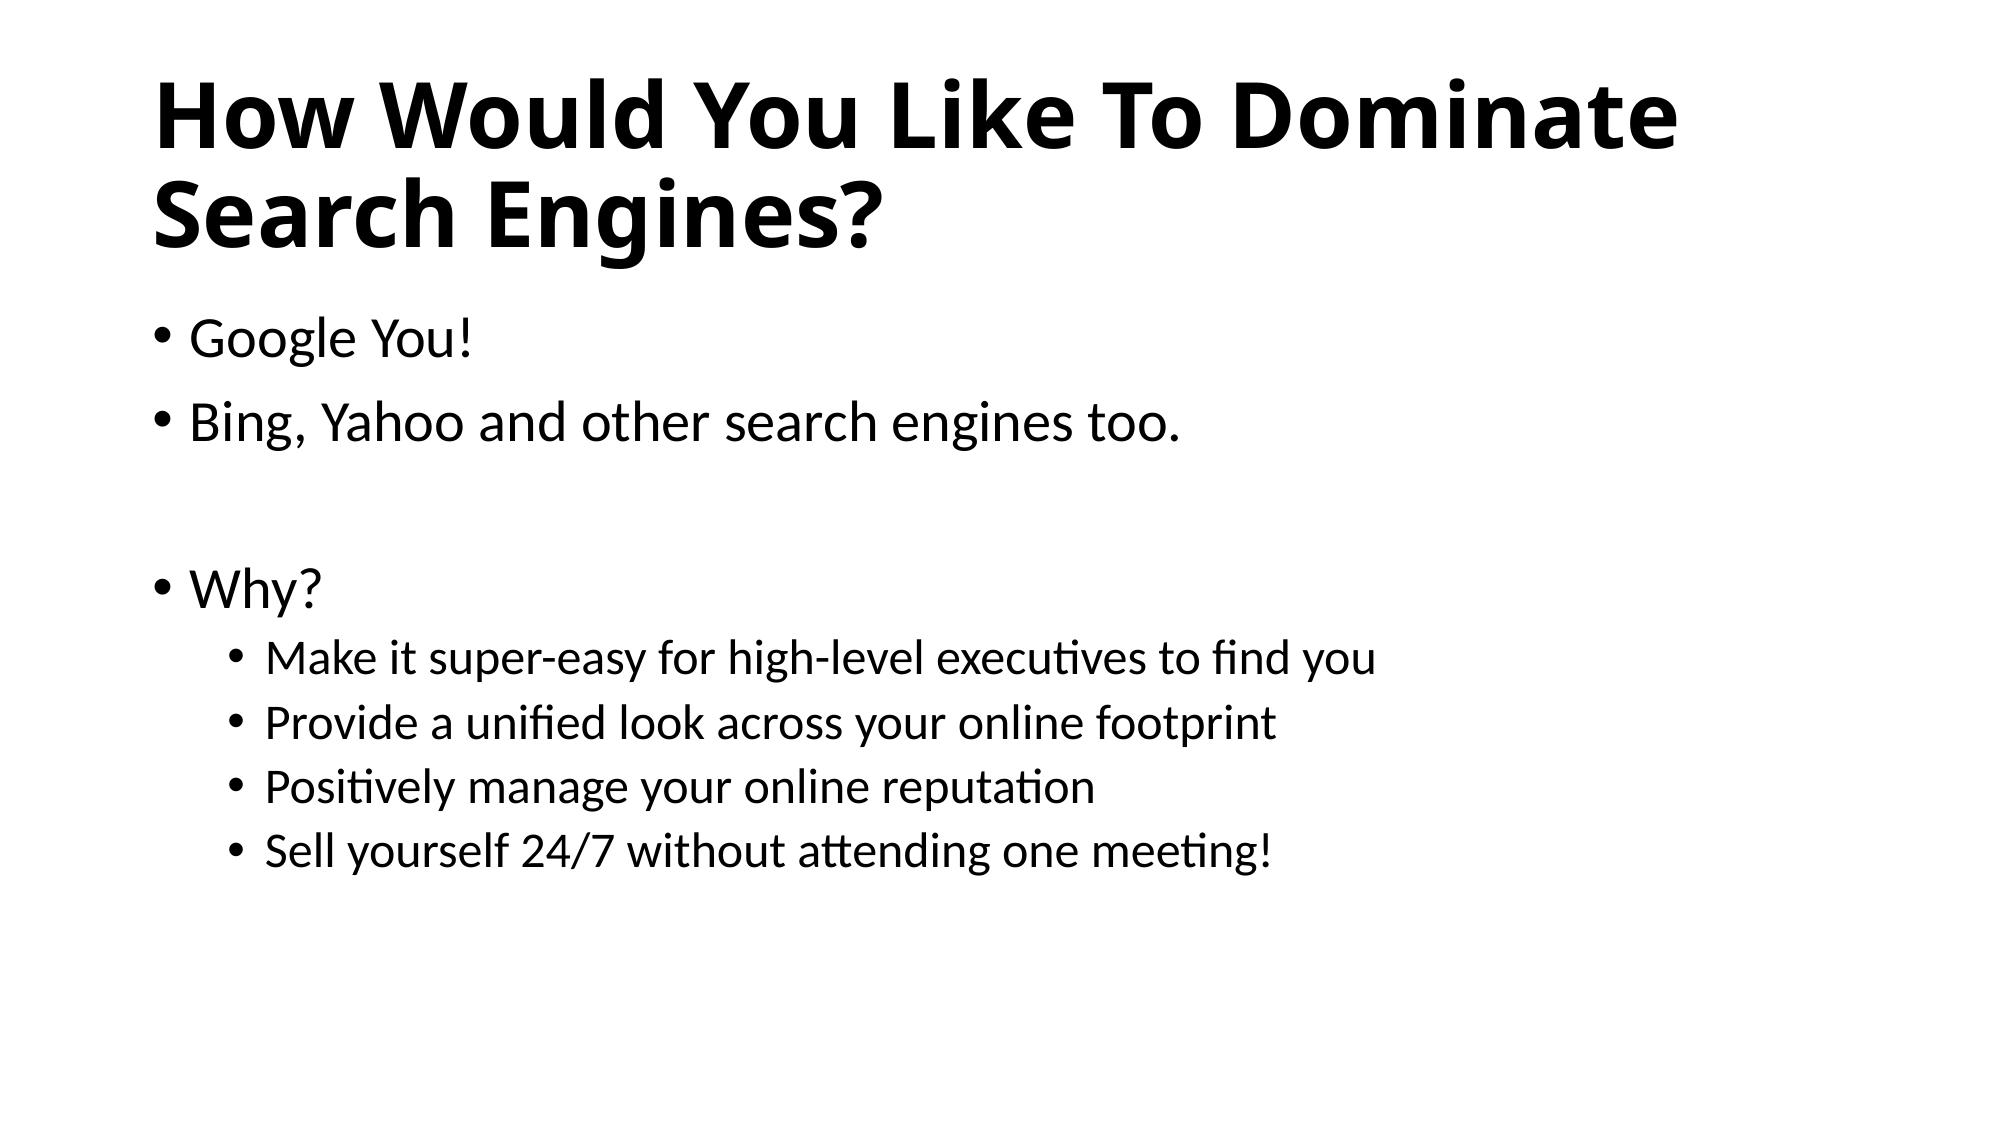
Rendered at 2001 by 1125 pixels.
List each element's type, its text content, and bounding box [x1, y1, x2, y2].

title How Would You Like To Dominate Search Engines? [137, 59, 1863, 278]
list Google You! Bing, Yahoo and other search engines too. Why? Make it super-easy for high-level executives to find you Provide a unified look across your online footprint Positively manage your online reputation Sell yourself 24/7 without attending one meeting! [137, 299, 1863, 1014]
